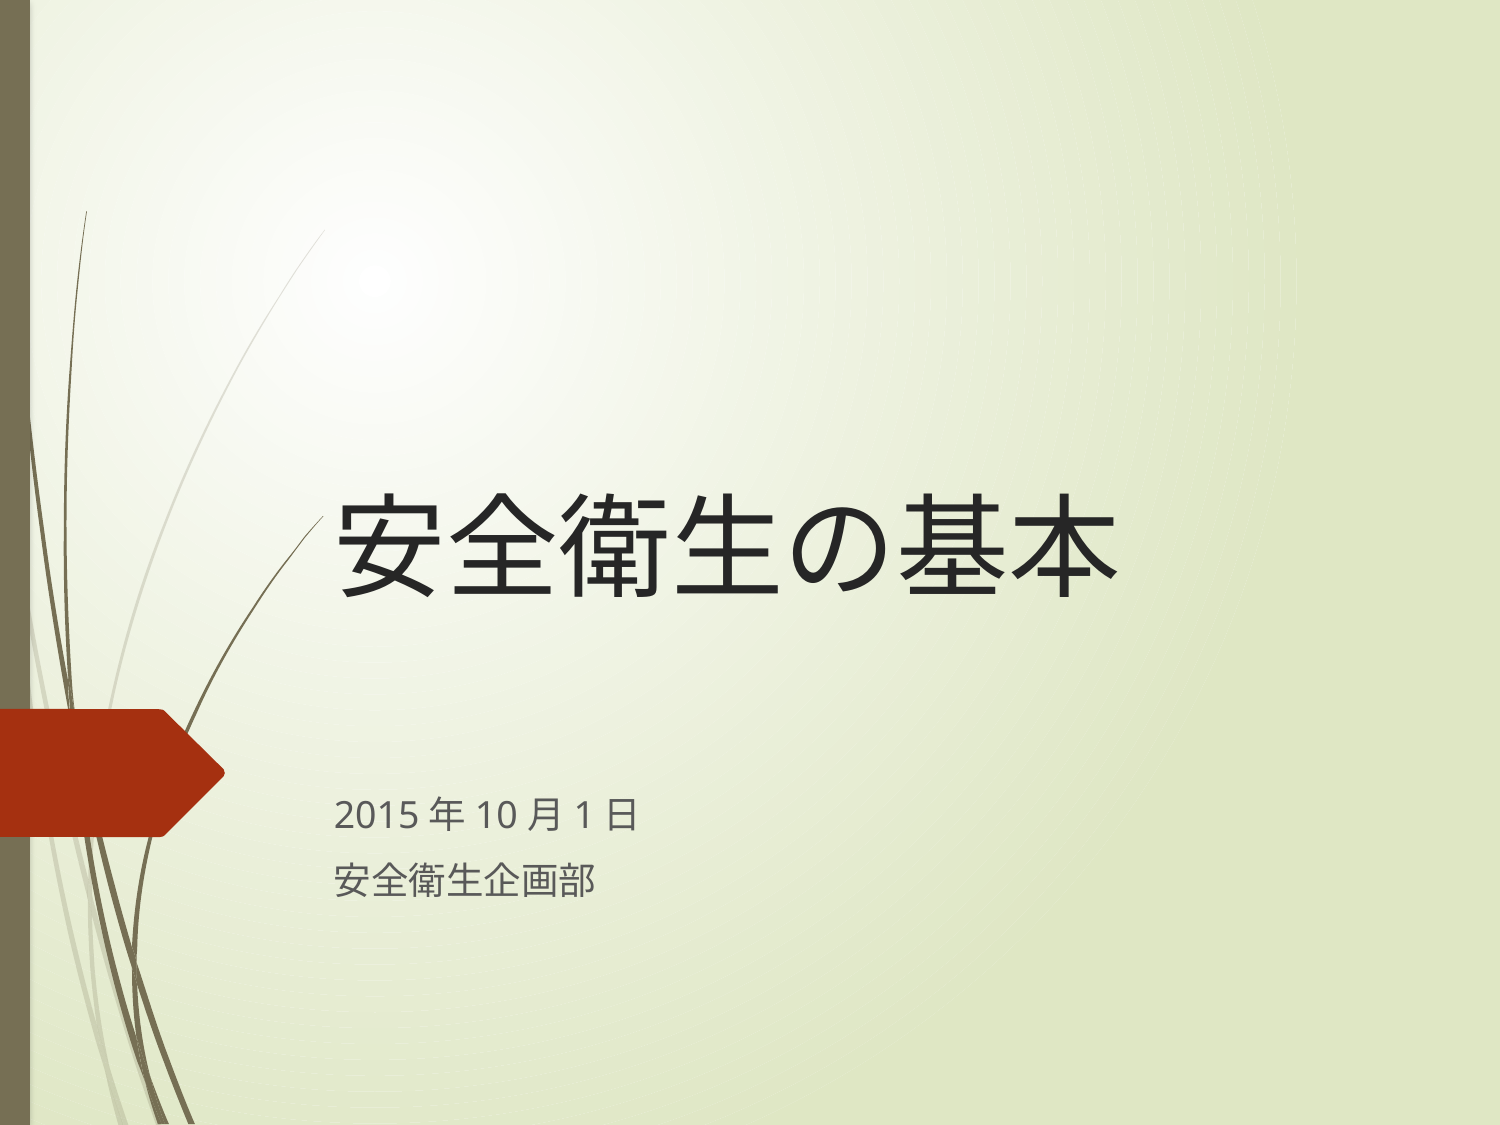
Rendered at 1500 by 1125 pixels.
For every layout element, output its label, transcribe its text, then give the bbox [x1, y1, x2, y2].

title 安全衛生の基本 [318, 247, 1402, 619]
subtitle 2015年10月1日 安全衛生企画部 [318, 783, 1402, 969]
